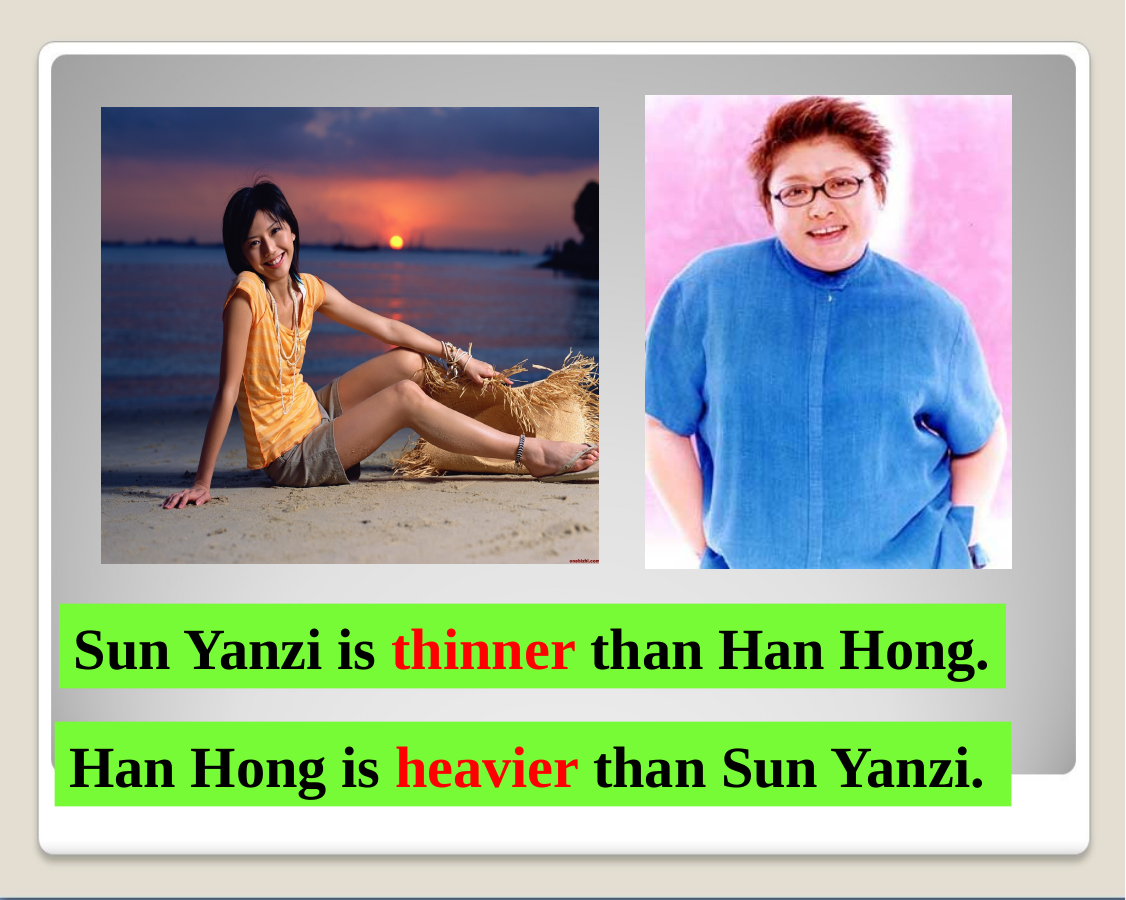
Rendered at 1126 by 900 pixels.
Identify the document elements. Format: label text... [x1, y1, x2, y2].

text_box Sun Yanzi is thinner than Han Hong. [59, 603, 1006, 689]
picture [0, 0, 1126, 900]
text_box Han Hong is heavier than Sun Yanzi. [54, 721, 1012, 807]
